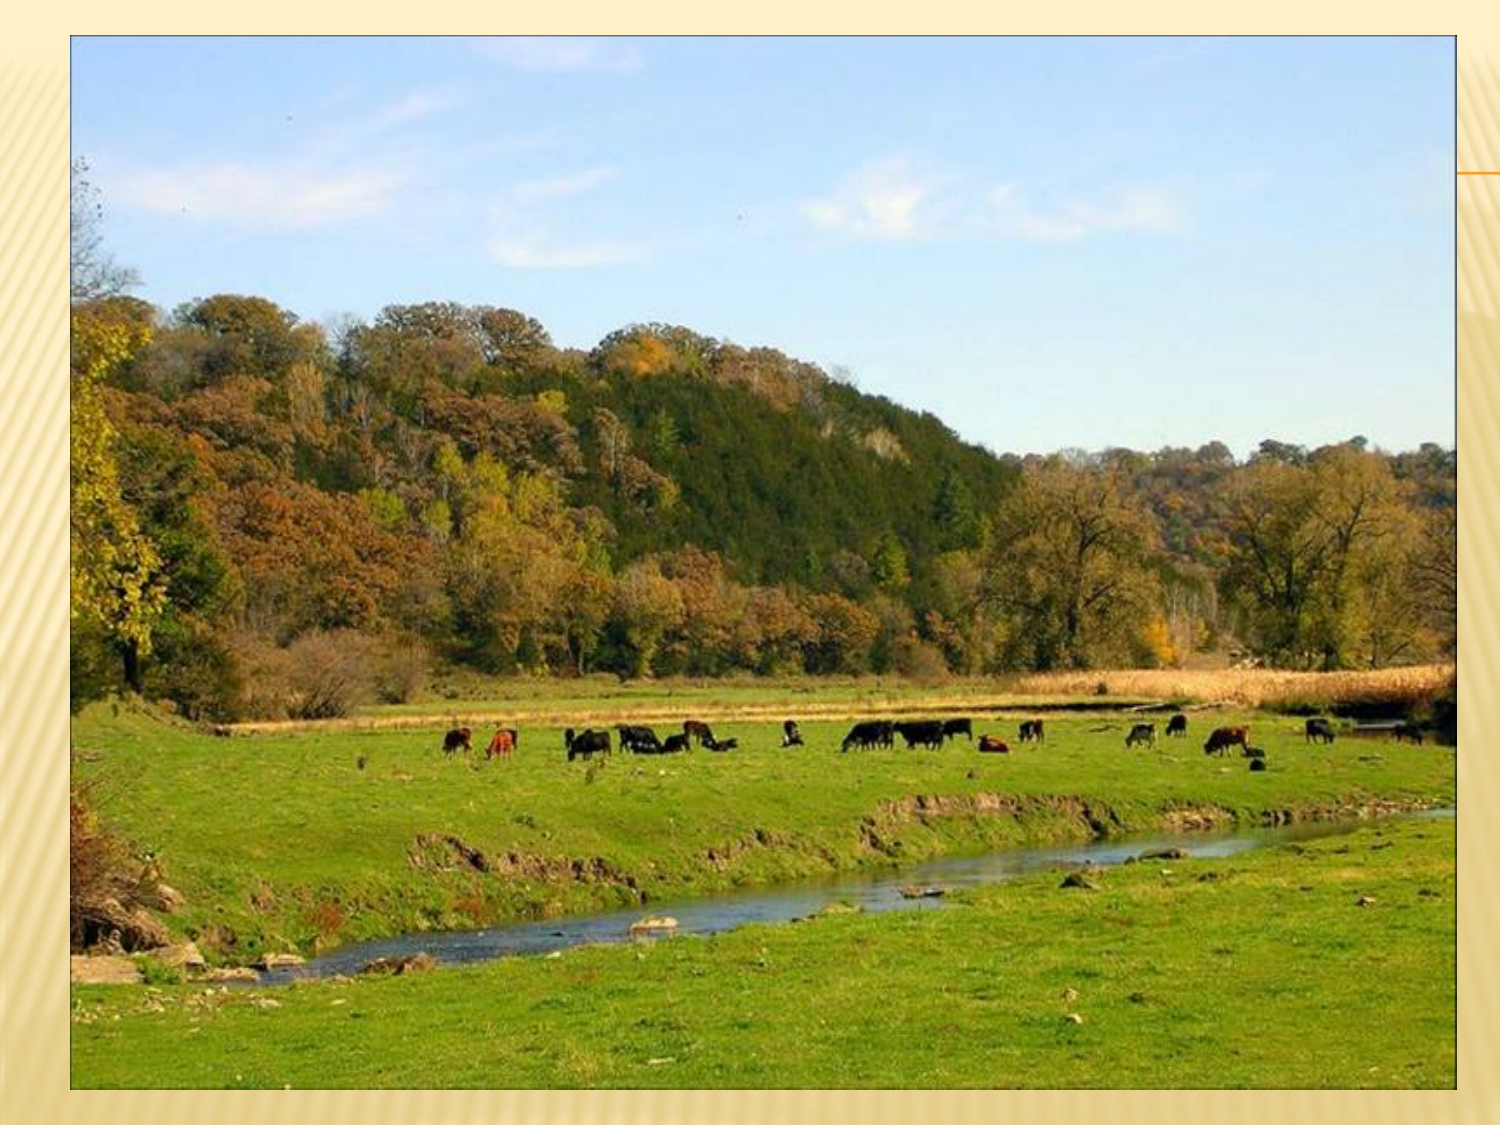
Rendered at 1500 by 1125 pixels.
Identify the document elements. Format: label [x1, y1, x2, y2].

list [70, 34, 1457, 1091]
